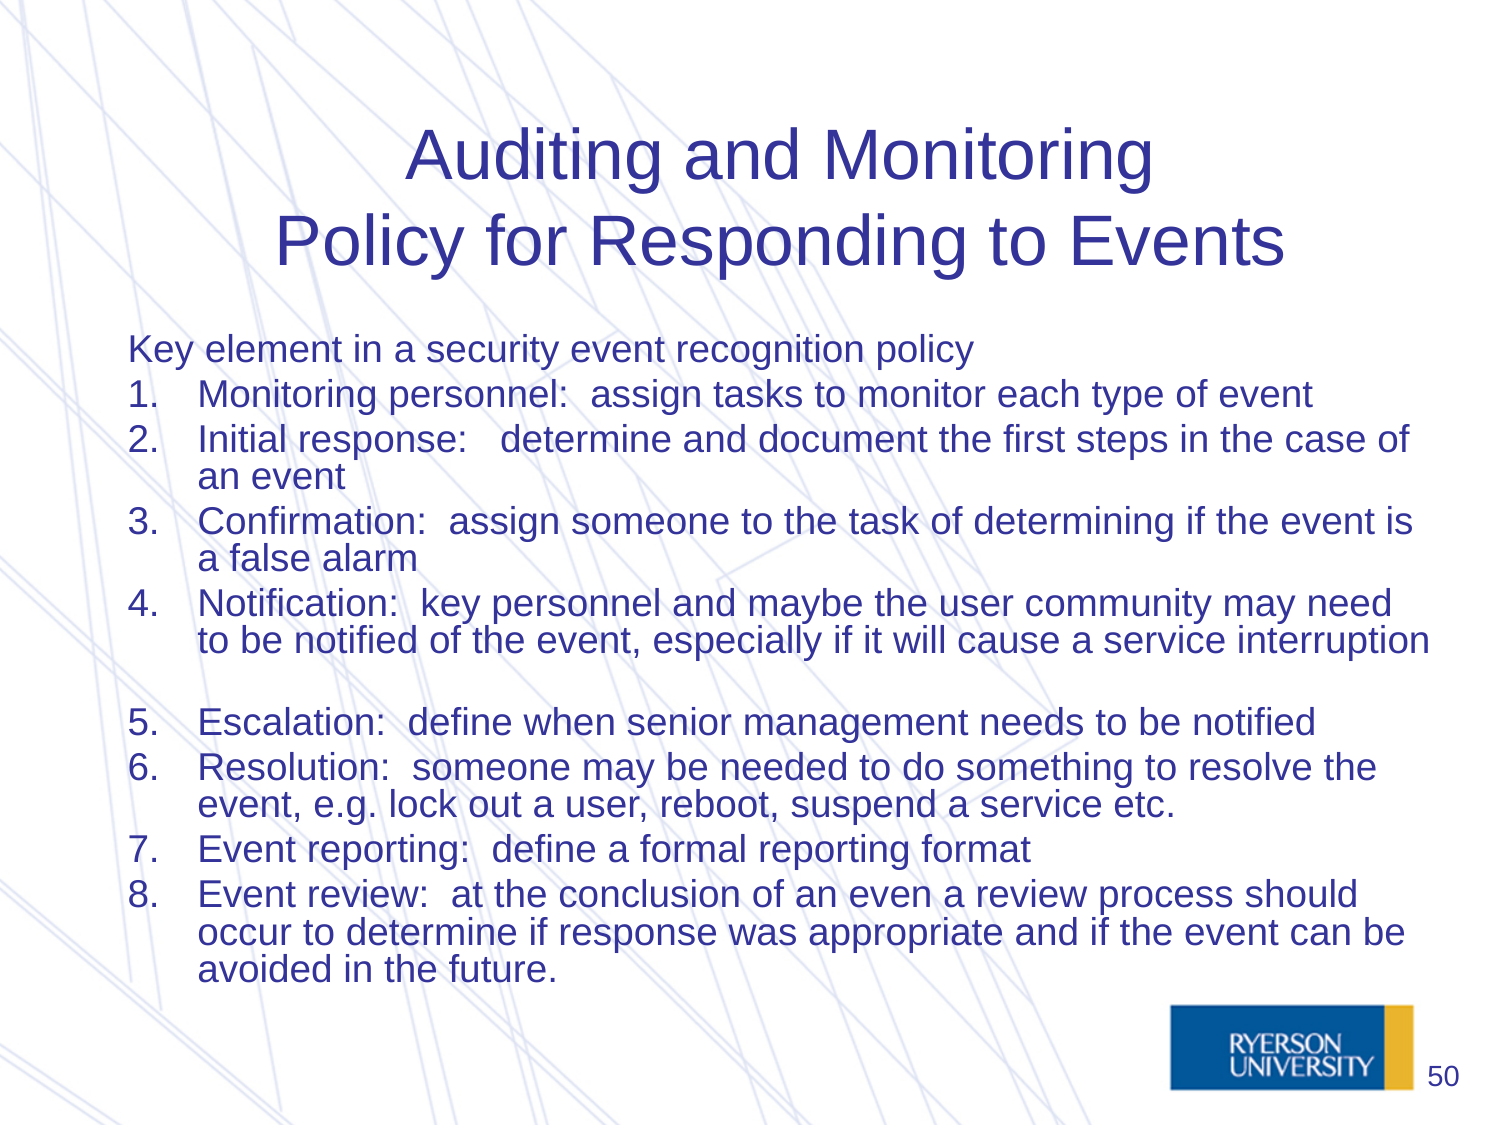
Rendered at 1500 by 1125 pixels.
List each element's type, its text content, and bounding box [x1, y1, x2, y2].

title Auditing and Monitoring Policy for Responding to Events [112, 99, 1451, 288]
list Key element in a security event recognition policy Monitoring personnel: assign tasks to monitor each type of event Initial response: determine and document the first steps in the case of an event Confirmation: assign someone to the task of determining if the event is a false alarm Notification: key personnel and maybe the user community may need to be notified of the event, especially if it will cause a service interruption Escalation: define when senior management needs to be notified Resolution: someone may be needed to do something to resolve the event, e.g. lock out a user, reboot, suspend a service etc. Event reporting: define a formal reporting format Event review: at the conclusion of an even a review process should occur to determine if response was appropriate and if the event can be avoided in the future. [112, 324, 1451, 1001]
picture [0, 0, 1500, 1125]
slide_number 50 [1399, 1049, 1476, 1113]
